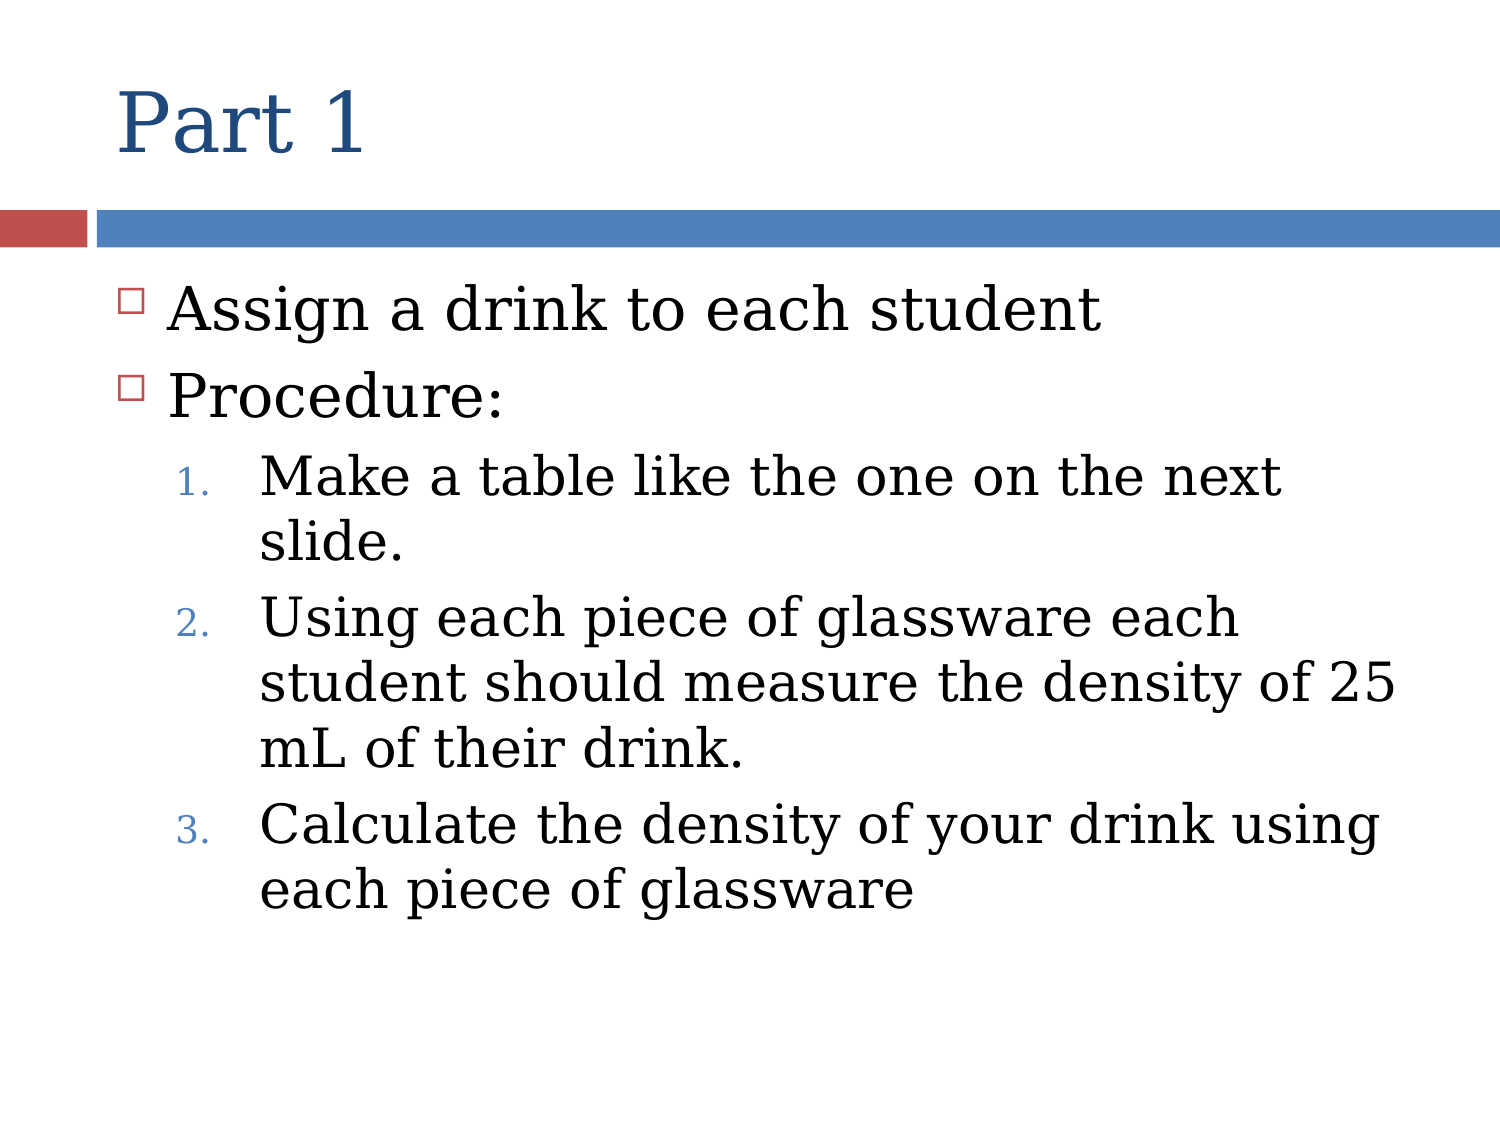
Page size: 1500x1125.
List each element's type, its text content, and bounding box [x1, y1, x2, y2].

title Part 1 [100, 37, 1438, 200]
list Assign a drink to each student Procedure: Make a table like the one on the next slide. Using each piece of glassware each student should measure the density of 25 mL of their drink. Calculate the density of your drink using each piece of glassware [100, 262, 1438, 1000]
